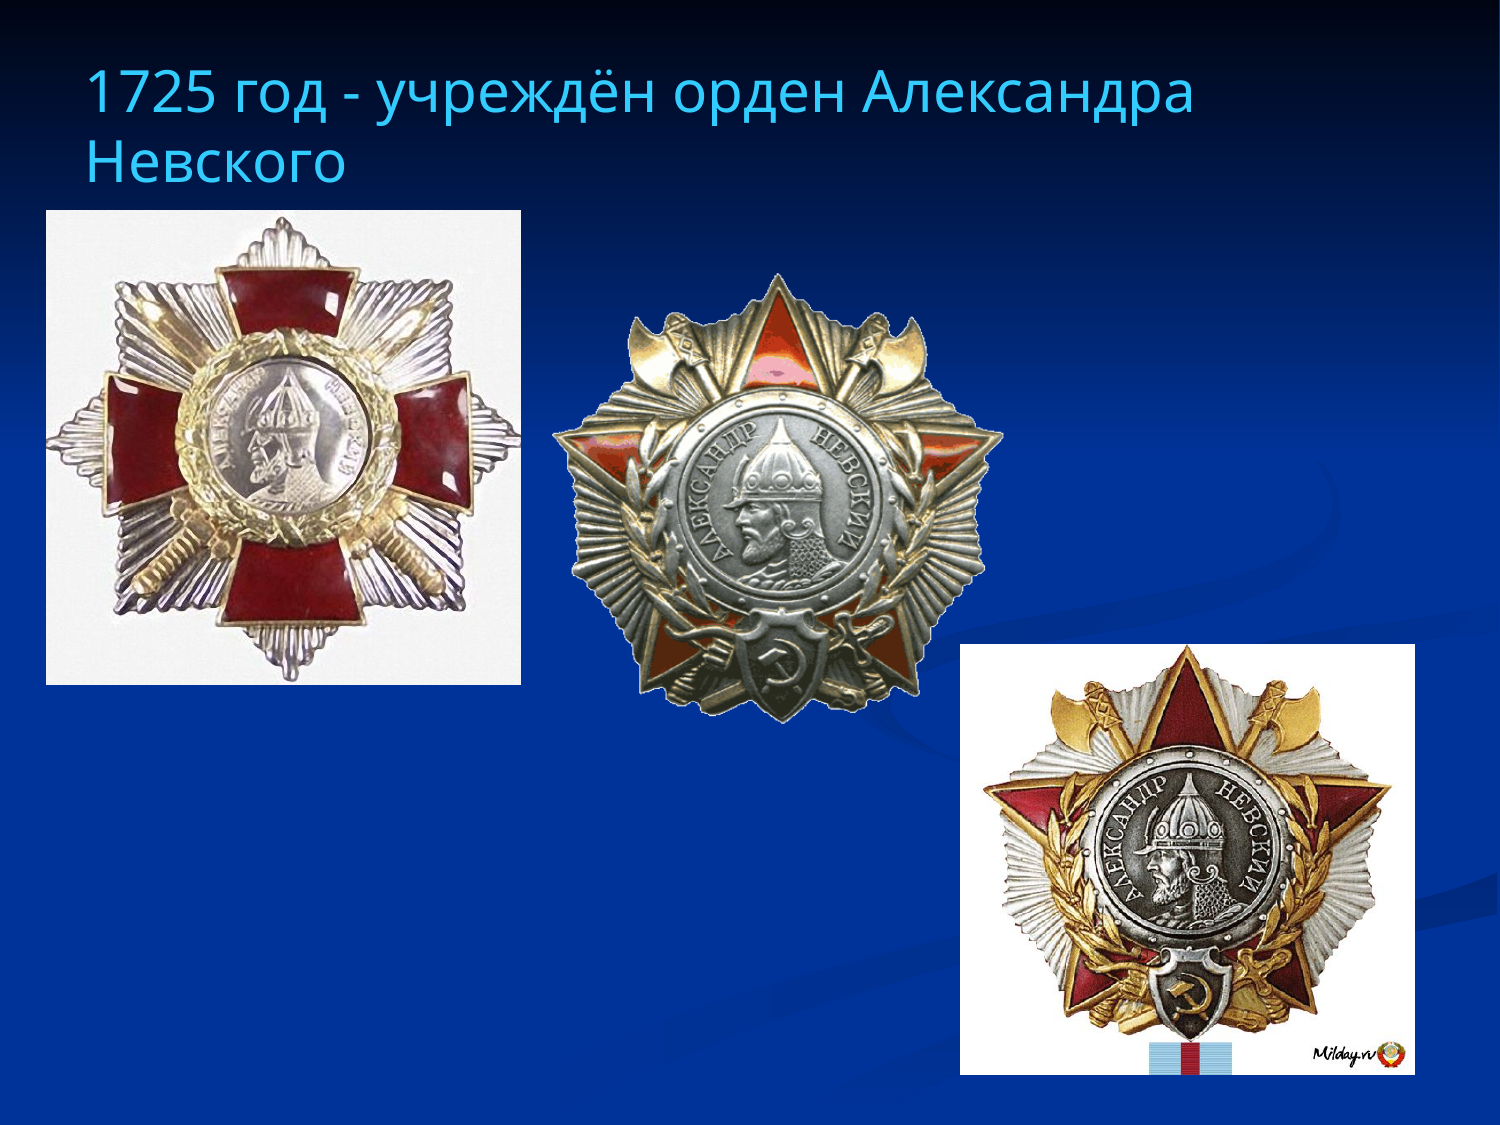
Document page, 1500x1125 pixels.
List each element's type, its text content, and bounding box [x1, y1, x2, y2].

picture [550, 269, 1415, 1075]
picture [46, 210, 521, 685]
text_box 1725 год - учреждён орден Александра Невского [70, 46, 1465, 202]
